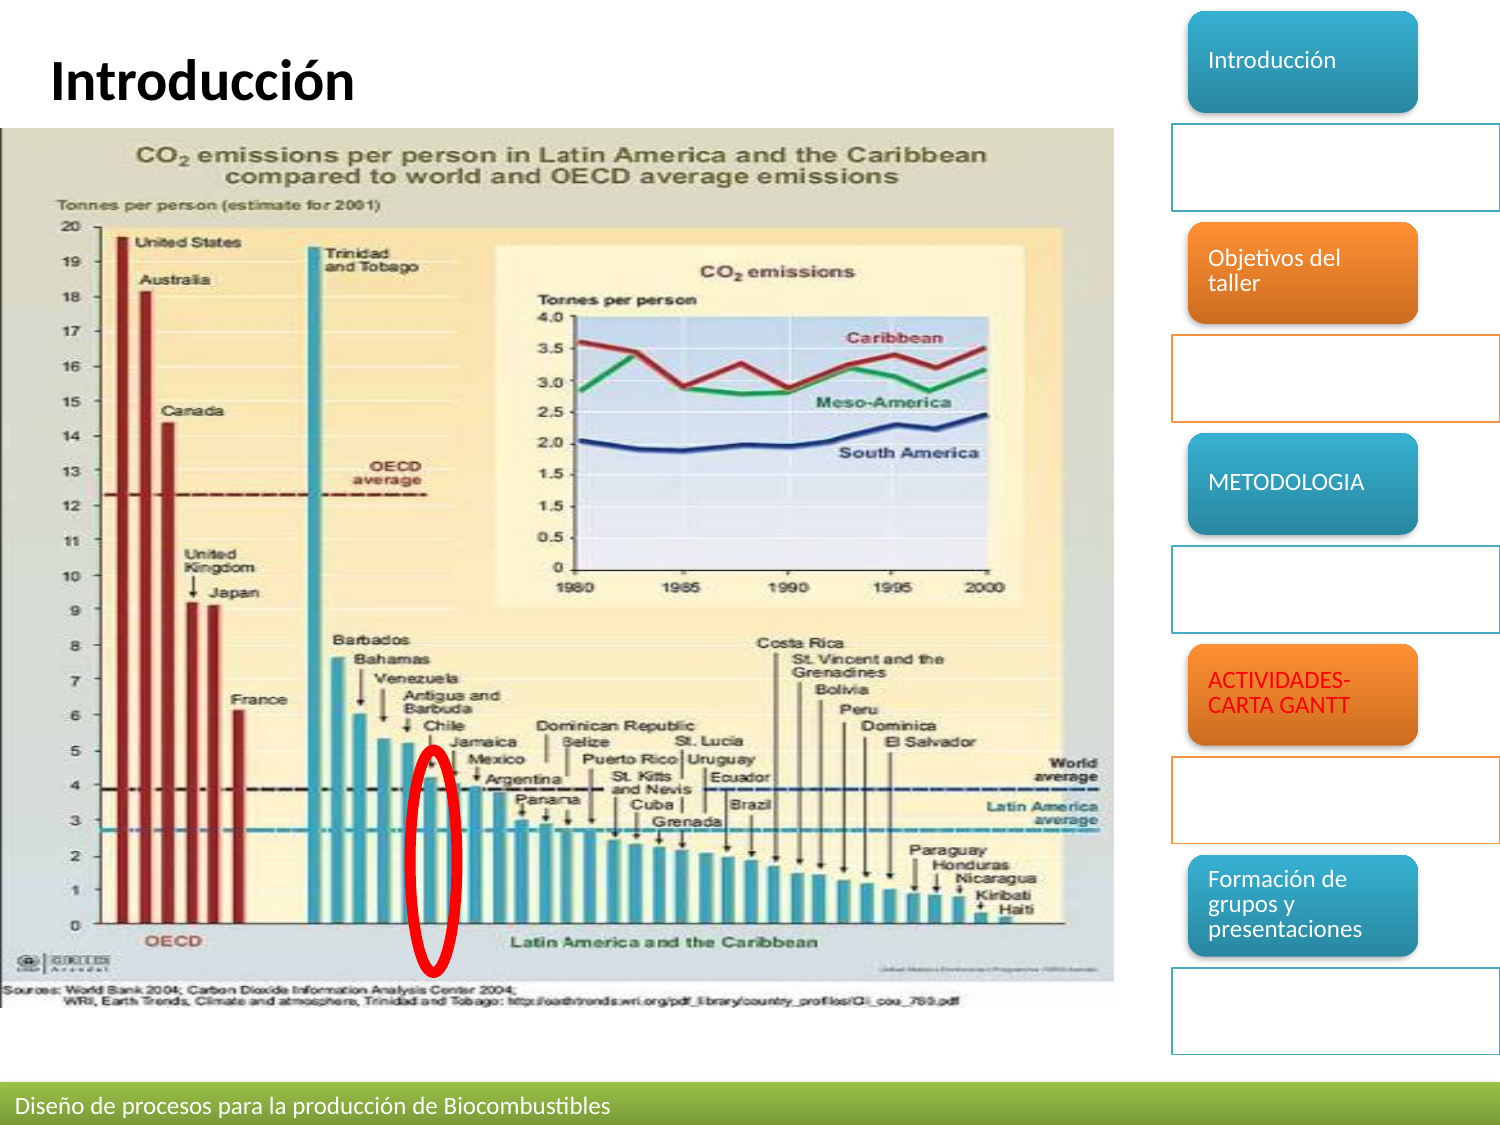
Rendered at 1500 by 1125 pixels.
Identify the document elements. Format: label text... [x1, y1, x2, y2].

text_box Introducción [35, 35, 1166, 260]
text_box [1171, 0, 1500, 1055]
text_box Diseño de procesos para la producción de Biocombustibles [0, 1082, 1500, 1125]
picture [0, 128, 1114, 1009]
